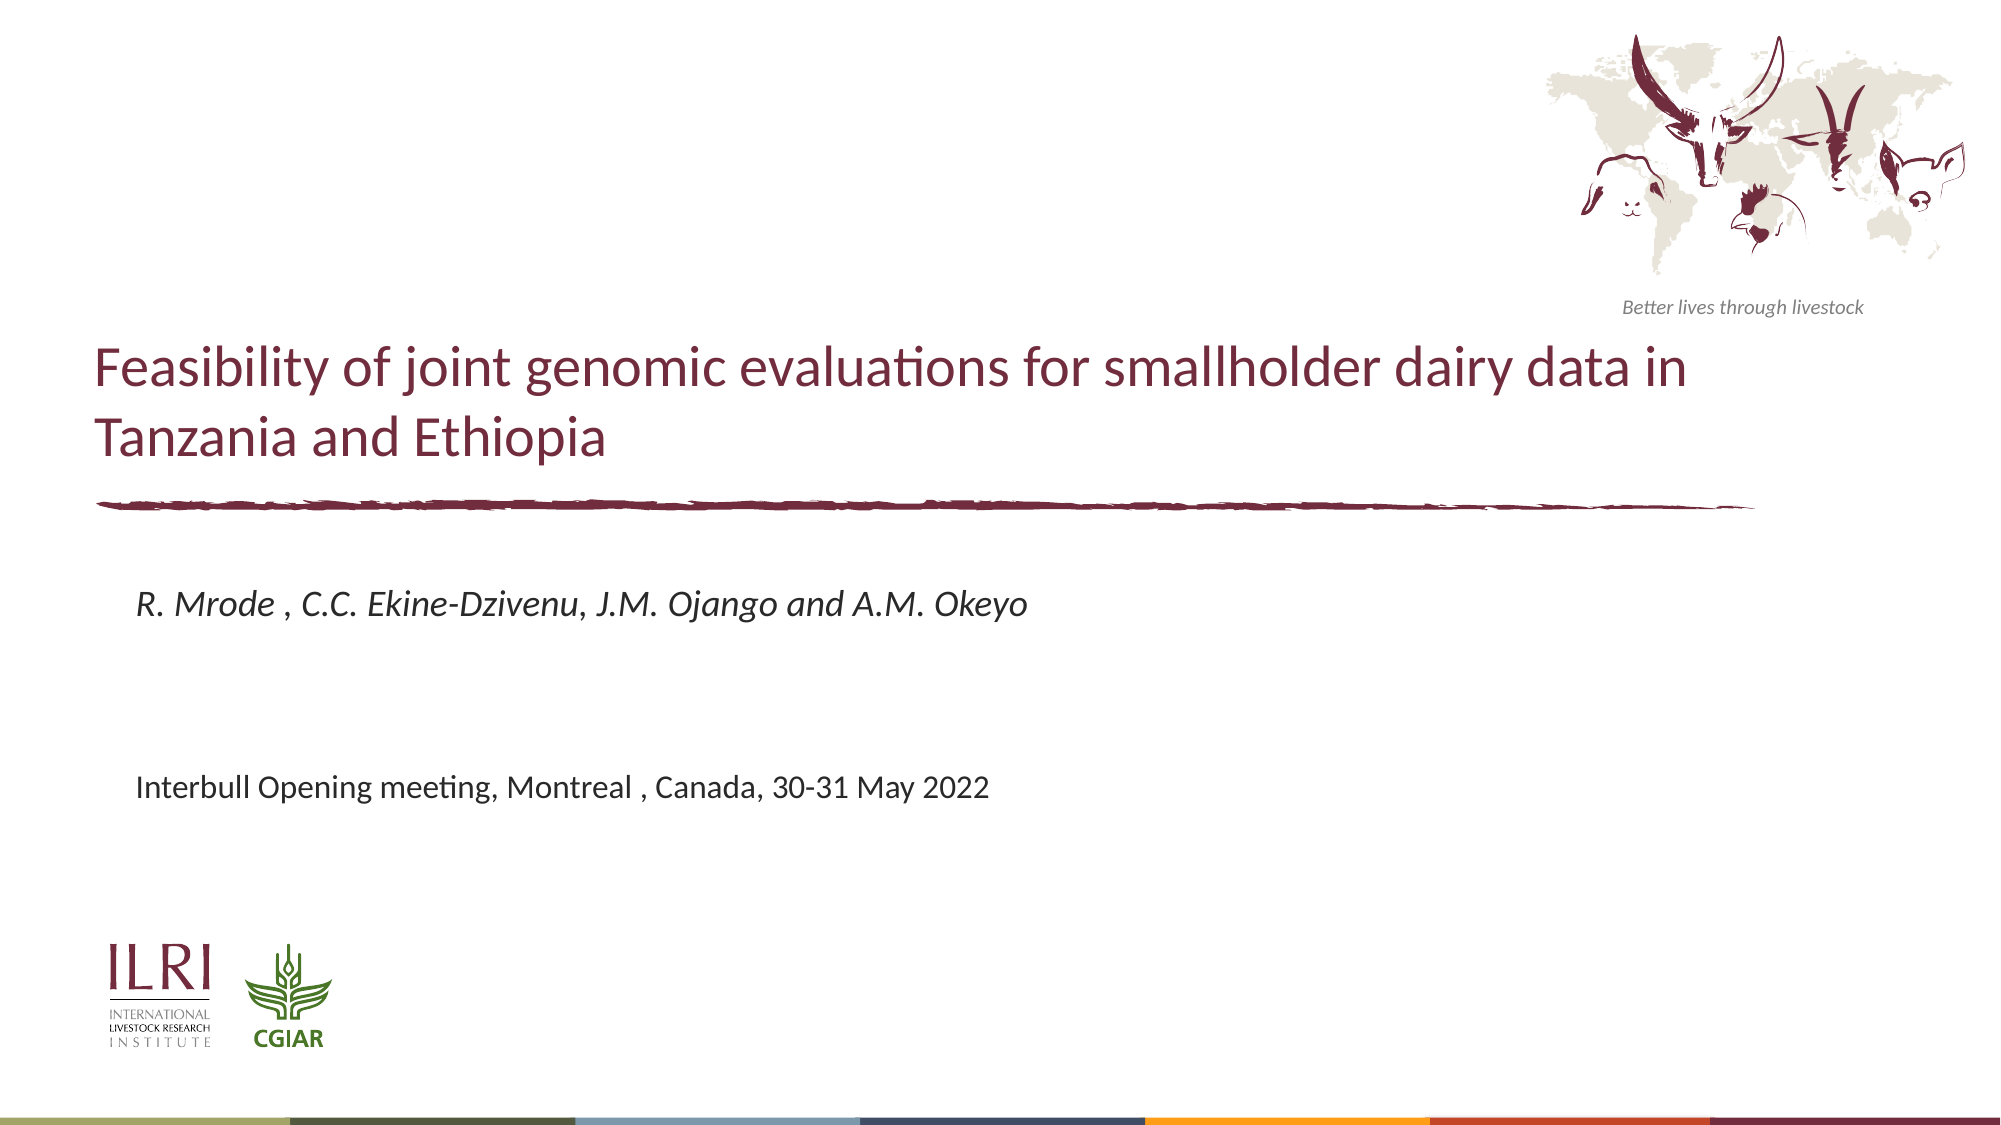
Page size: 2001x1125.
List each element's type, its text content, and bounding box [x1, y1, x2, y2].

text_box R. Mrode , C.C. Ekine-Dzivenu, J.M. Ojango and A.M. Okeyo [120, 576, 1164, 744]
title Feasibility of joint genomic evaluations for smallholder dairy data in Tanzania and Ethiopia [79, 320, 1834, 427]
picture [1512, 0, 1998, 327]
text_box Interbull Opening meeting, Montreal , Canada, 30-31 May 2022 [120, 762, 1585, 877]
